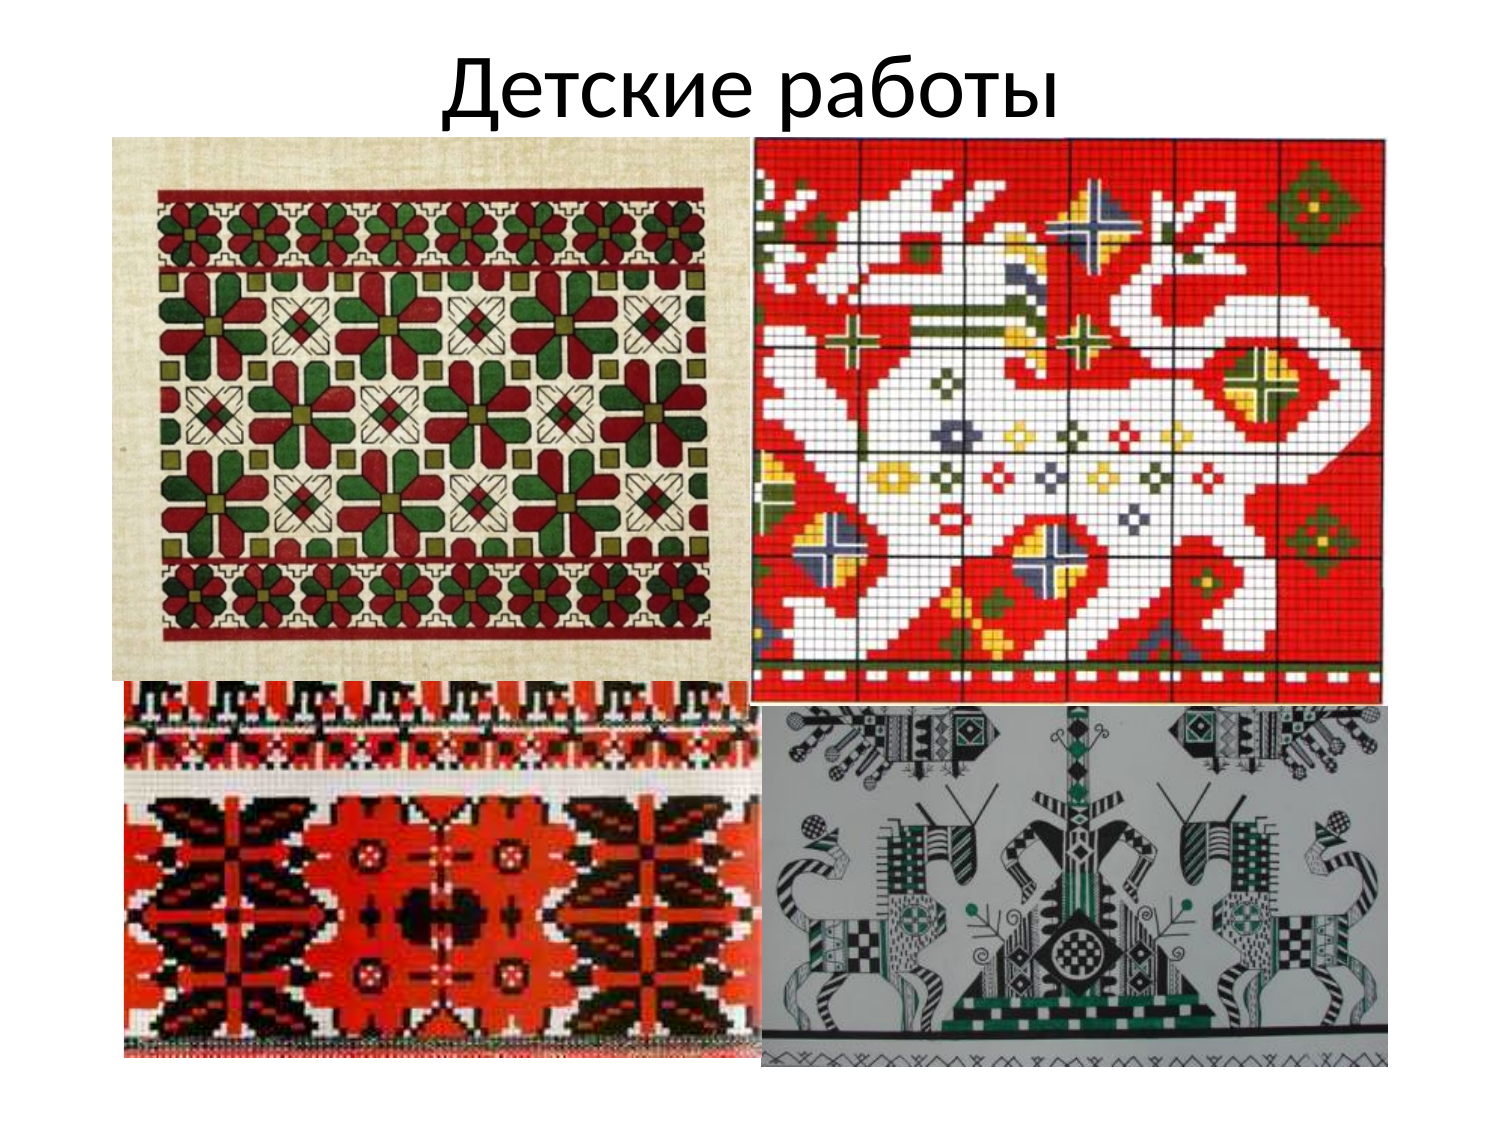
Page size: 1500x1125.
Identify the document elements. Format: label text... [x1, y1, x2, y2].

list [111, 136, 748, 681]
picture [123, 136, 1389, 1067]
title Детские работы [76, 0, 1427, 161]
